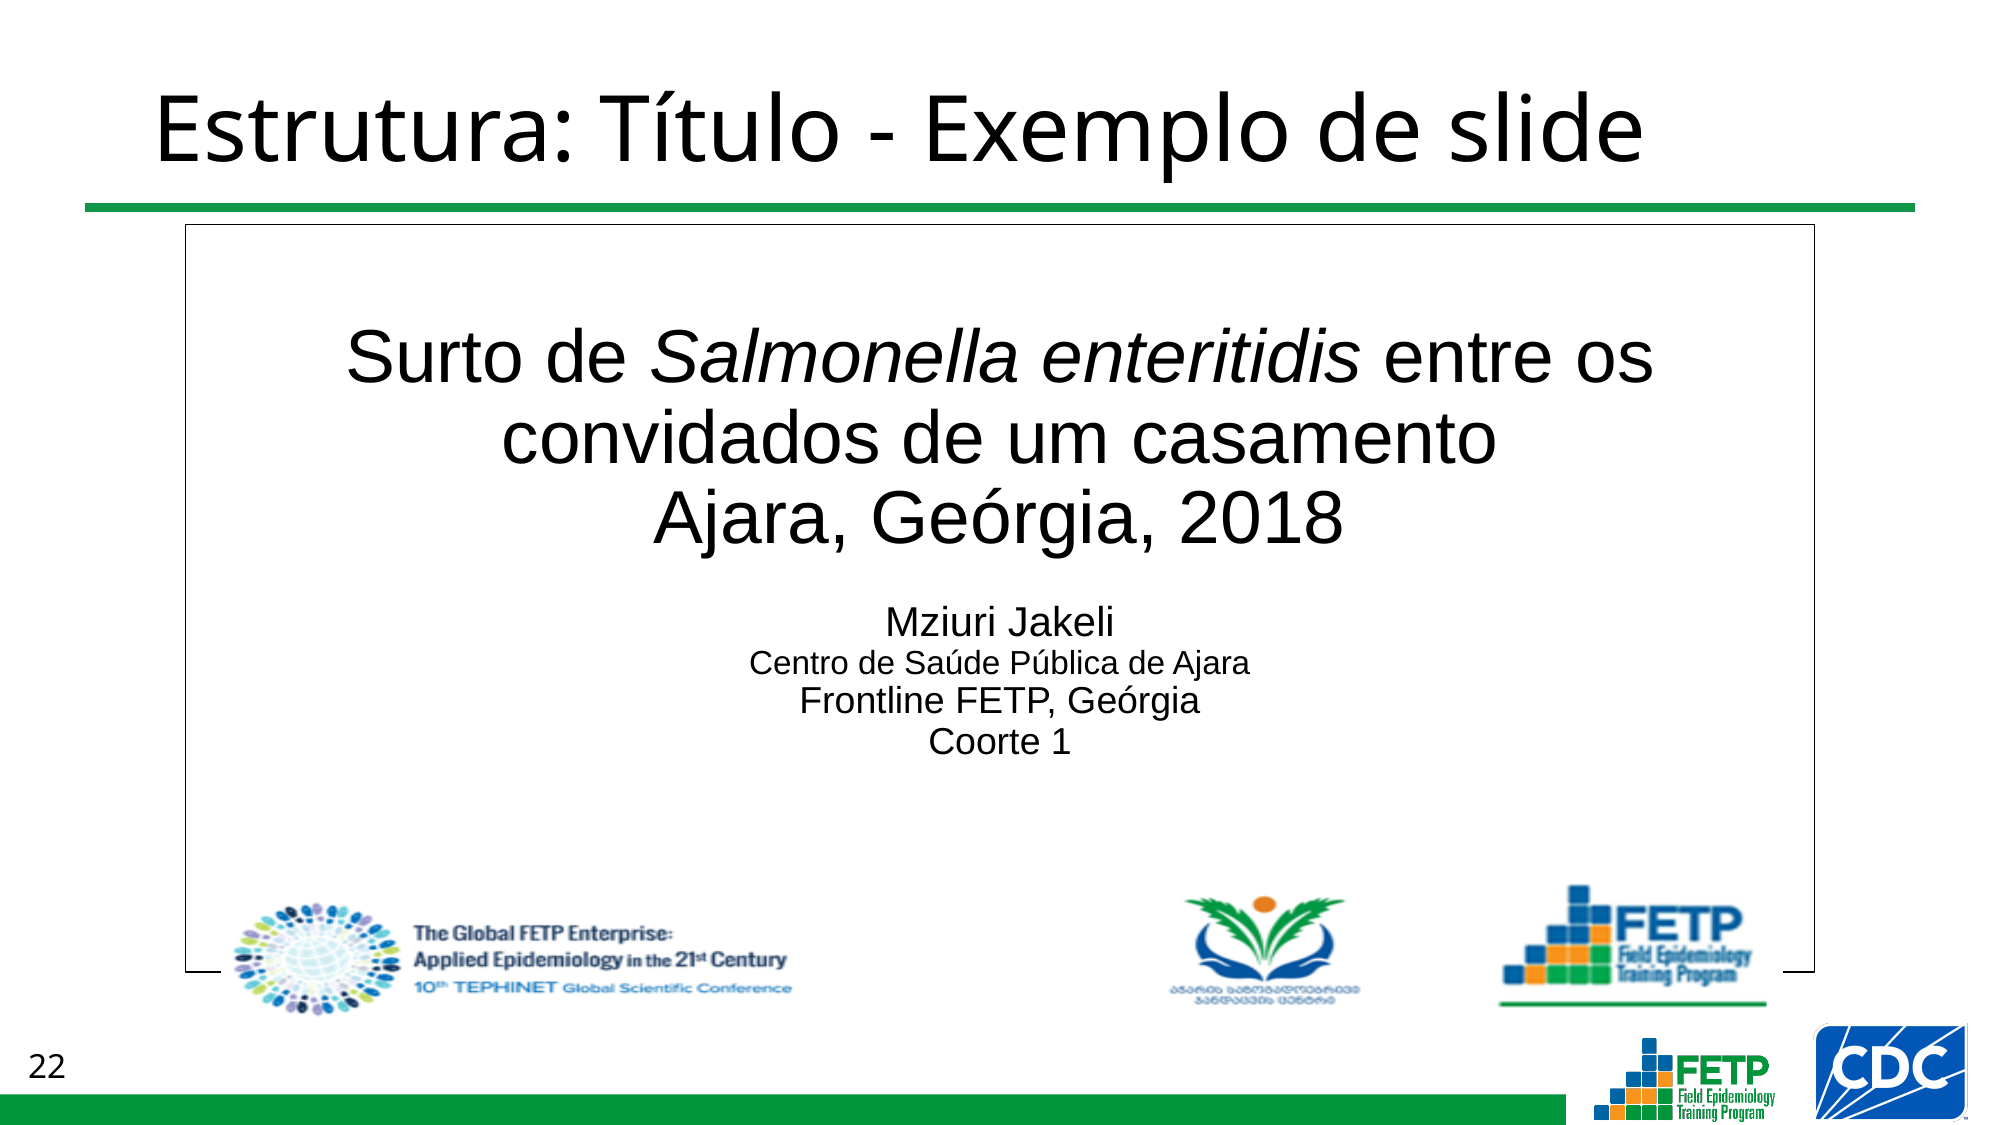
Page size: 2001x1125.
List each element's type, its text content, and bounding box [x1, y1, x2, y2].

picture [1594, 1038, 1775, 1122]
title Estrutura: Título - Exemplo de slide [137, 75, 1863, 207]
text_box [185, 224, 1815, 1028]
picture [1813, 1023, 1968, 1122]
